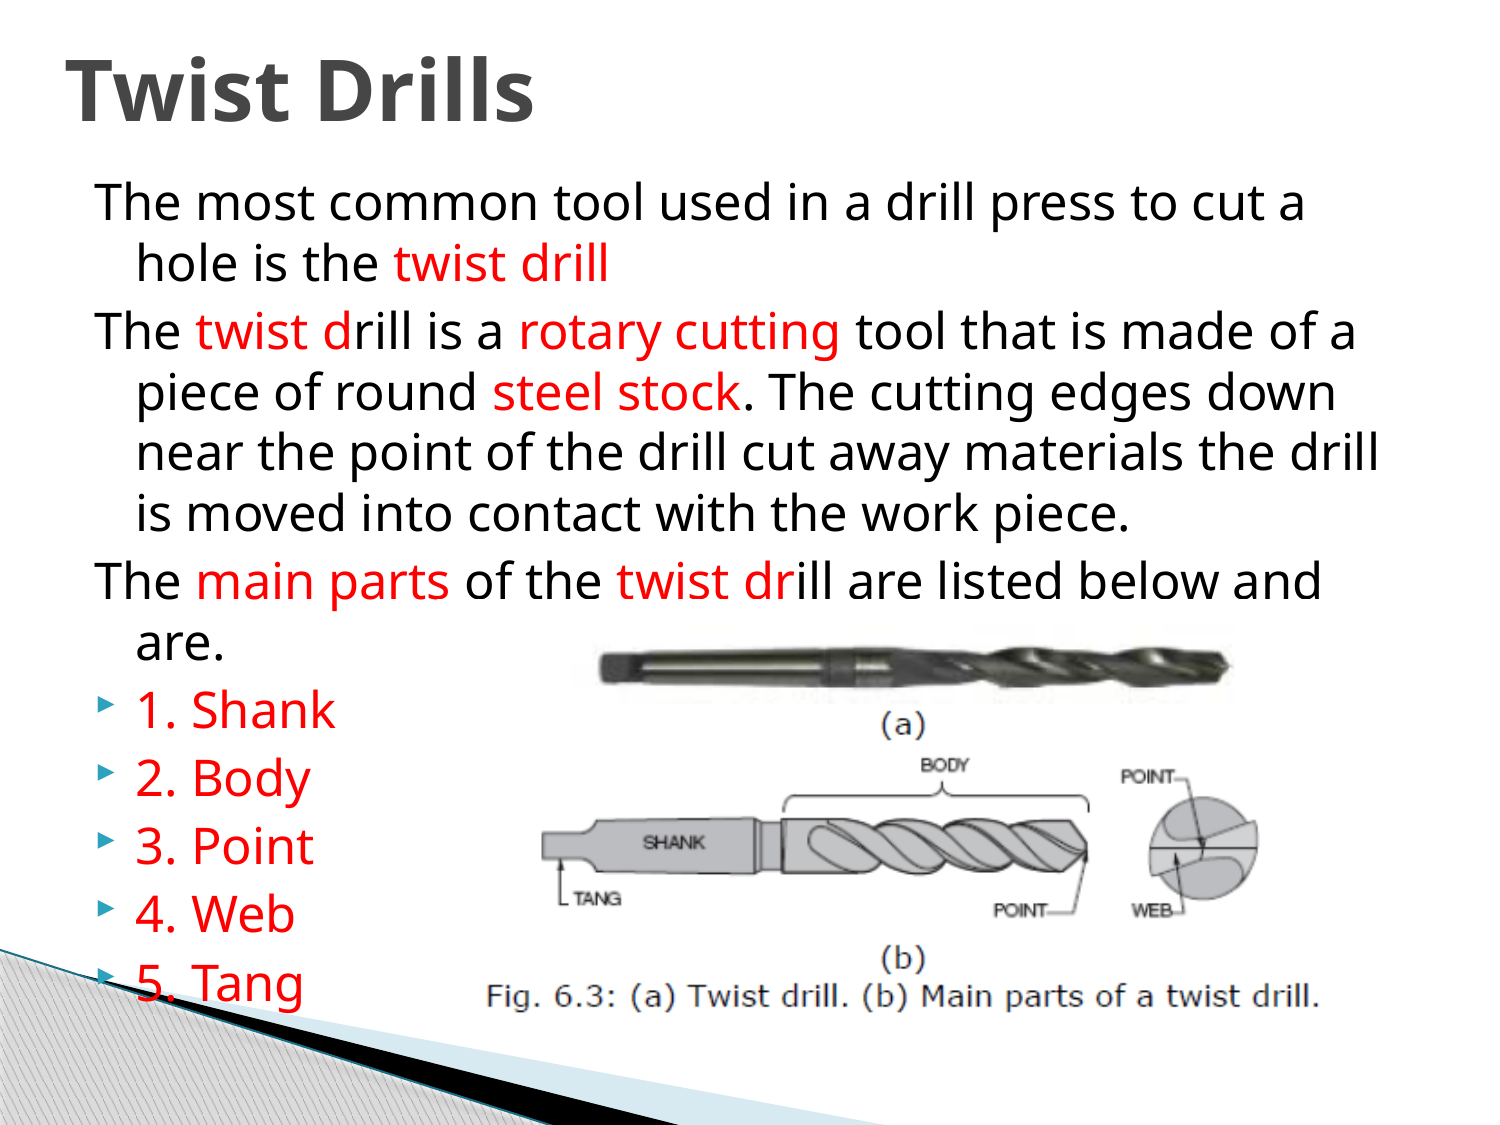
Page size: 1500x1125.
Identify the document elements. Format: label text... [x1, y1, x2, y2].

list The most common tool used in a drill press to cut a hole is the twist drill The twist drill is a rotary cutting tool that is made of a piece of round steel stock. The cutting edges down near the point of the drill cut away materials the drill is moved into contact with the work piece. The main parts of the twist drill are listed below and are. 1. Shank 2. Body 3. Point 4. Web 5. Tang [62, 162, 1438, 1025]
picture [437, 599, 1393, 1038]
title Twist Drills [50, 0, 1425, 175]
